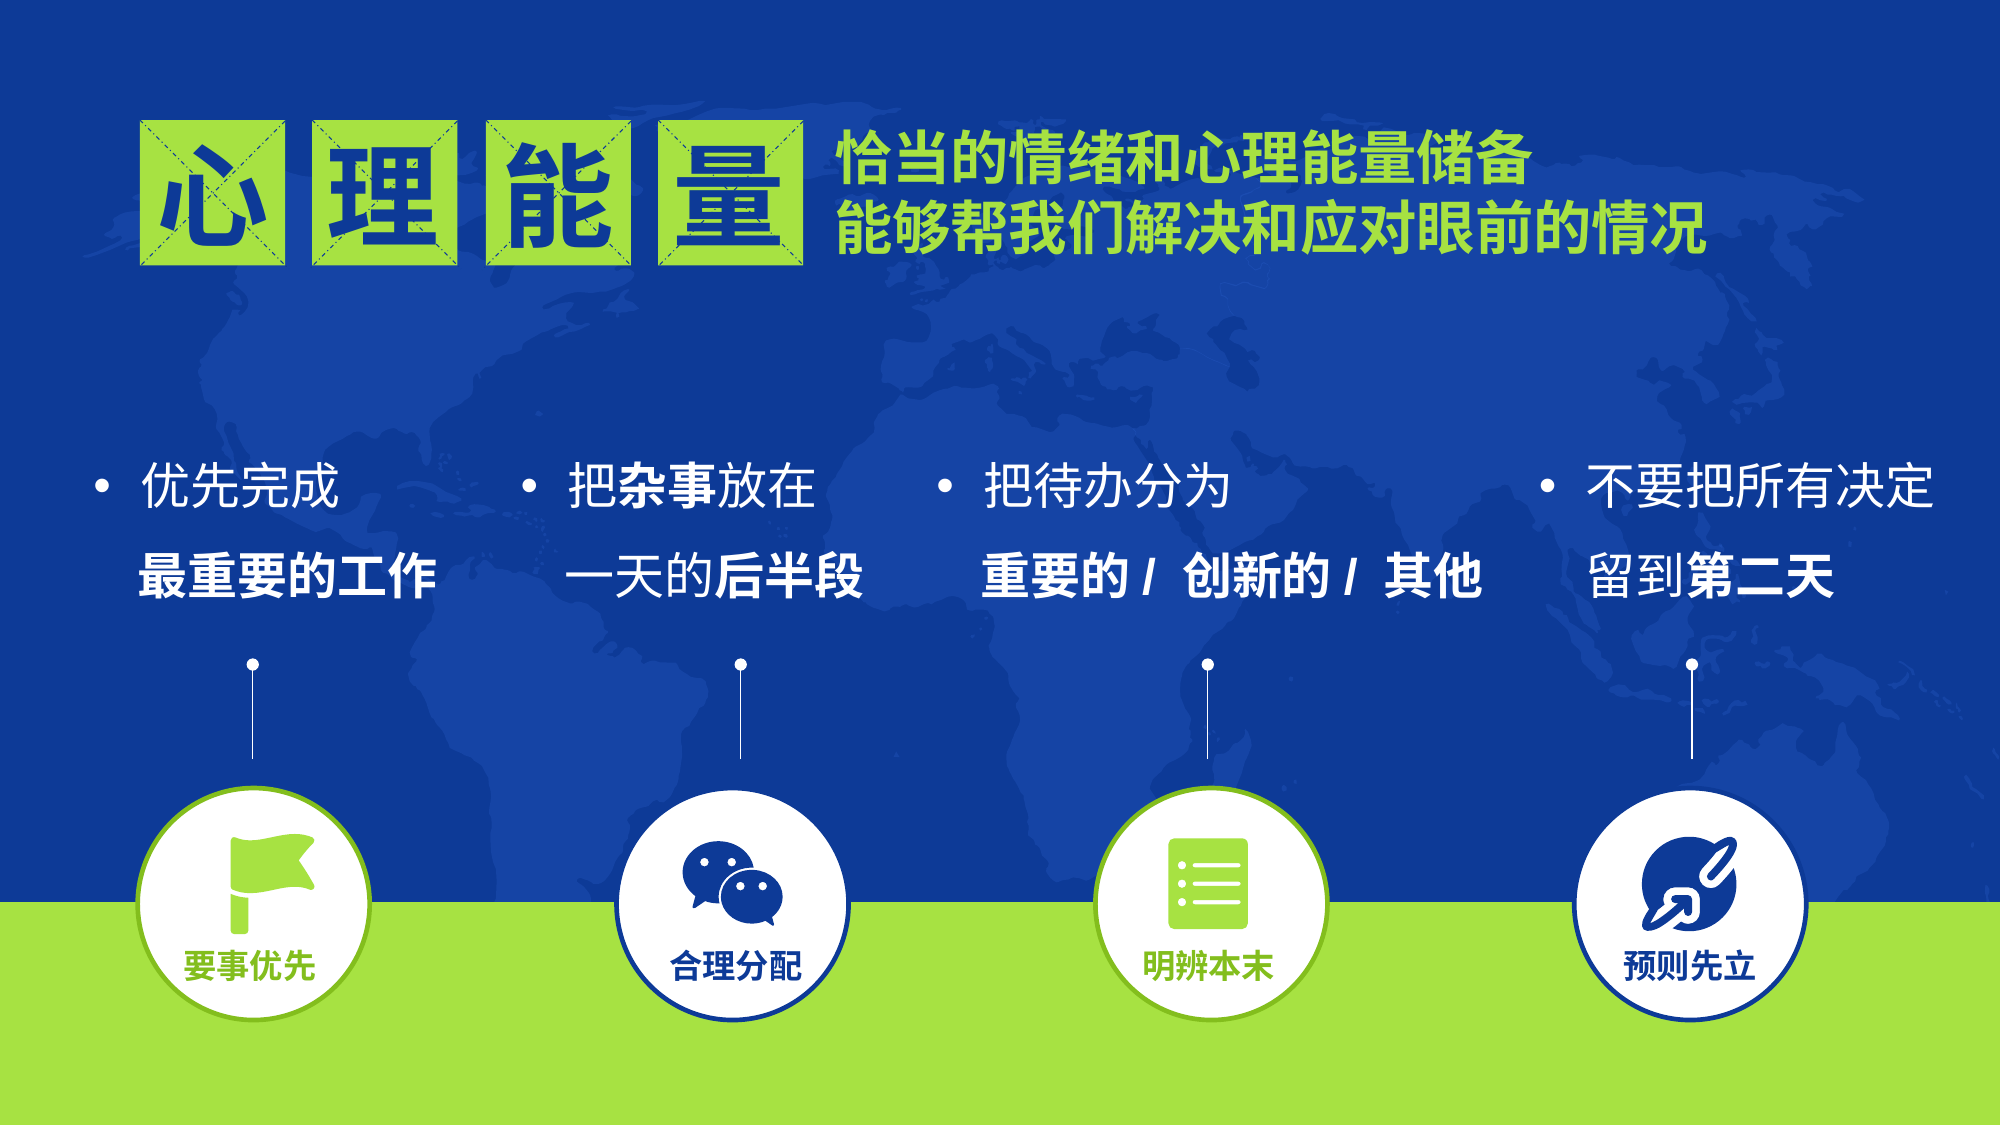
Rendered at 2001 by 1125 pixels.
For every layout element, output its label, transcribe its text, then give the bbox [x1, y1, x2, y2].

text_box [654, 121, 804, 270]
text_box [658, 120, 807, 269]
text_box 恰当的情绪和心理能量储备 能够帮我们解决和应对眼前的情况 [819, 113, 1857, 269]
text_box [0, 901, 2000, 1125]
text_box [137, 787, 370, 1021]
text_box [485, 120, 635, 269]
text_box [482, 121, 631, 270]
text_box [139, 120, 289, 269]
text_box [136, 121, 286, 270]
text_box 把待办分为 重要的/ 创新的/ 其他 [921, 417, 1514, 613]
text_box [312, 120, 462, 269]
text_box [1095, 787, 1328, 1021]
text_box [308, 121, 458, 270]
text_box 把杂事放在 一天的后半段 [505, 417, 912, 613]
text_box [1574, 787, 1807, 1021]
text_box 优先完成 最重要的工作 [78, 417, 496, 613]
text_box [616, 787, 849, 1021]
text_box 不要把所有决定留到第二天 [1524, 417, 1955, 613]
